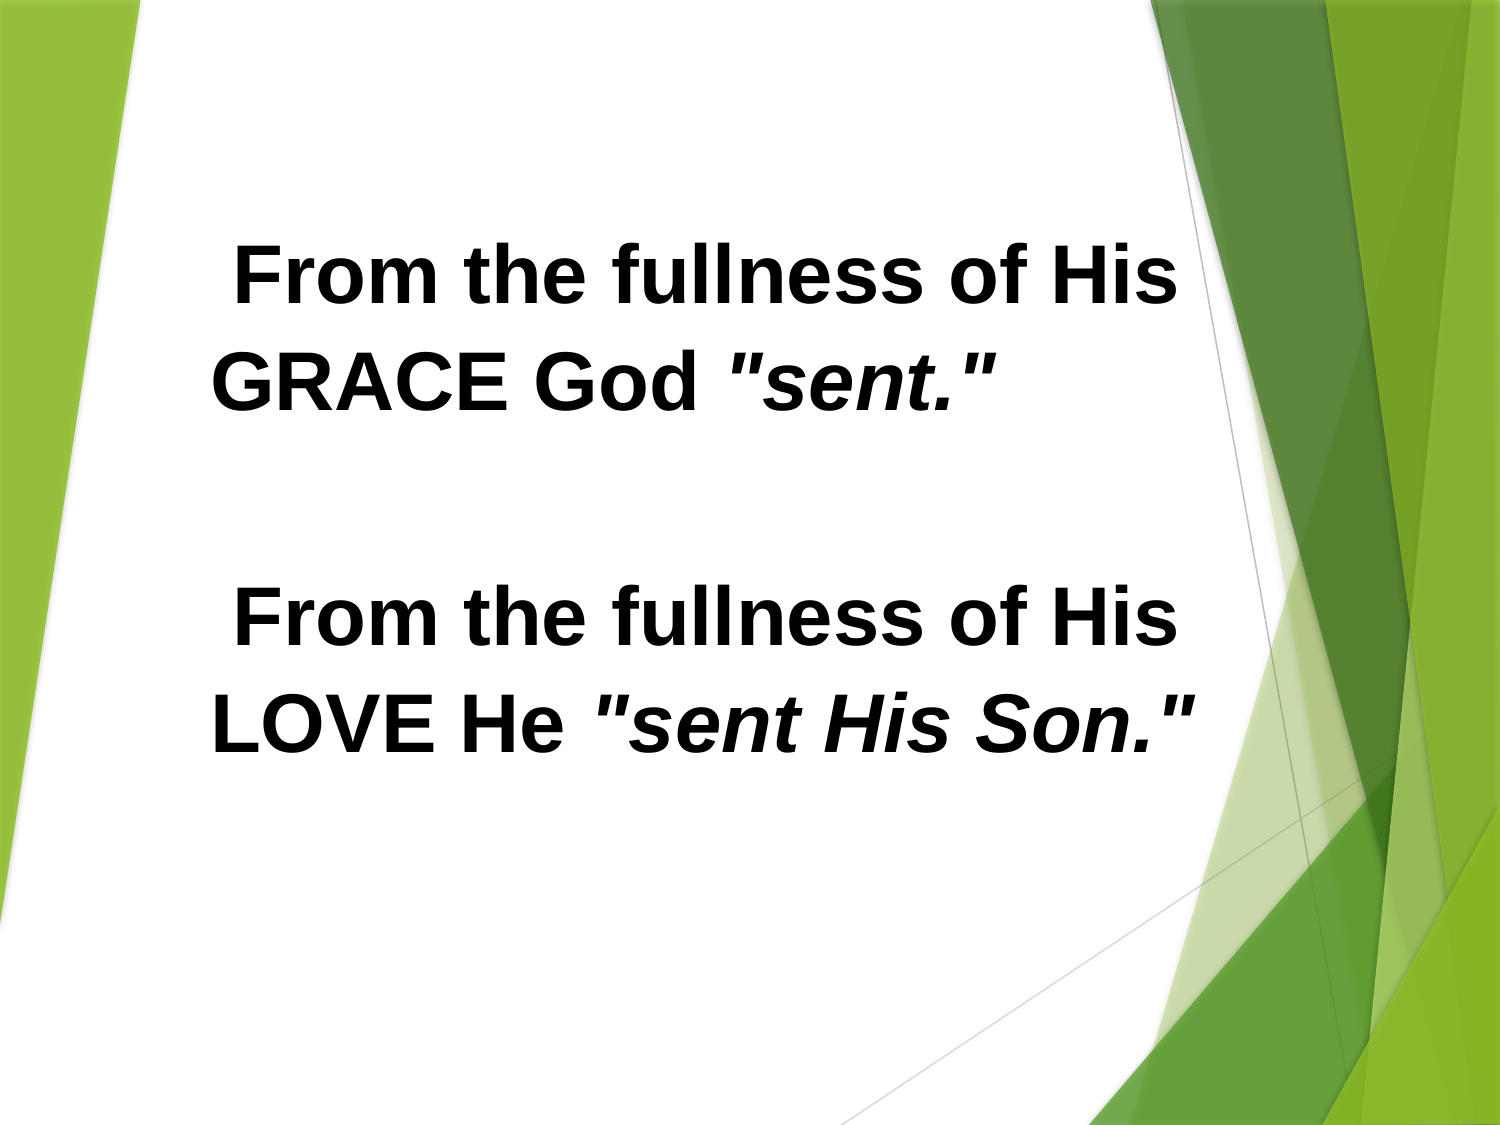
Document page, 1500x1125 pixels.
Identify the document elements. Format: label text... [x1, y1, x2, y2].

text_box From the fullness of His GRACE God "sent." From the fullness of His LOVE He "sent His Son." [184, 205, 1262, 777]
